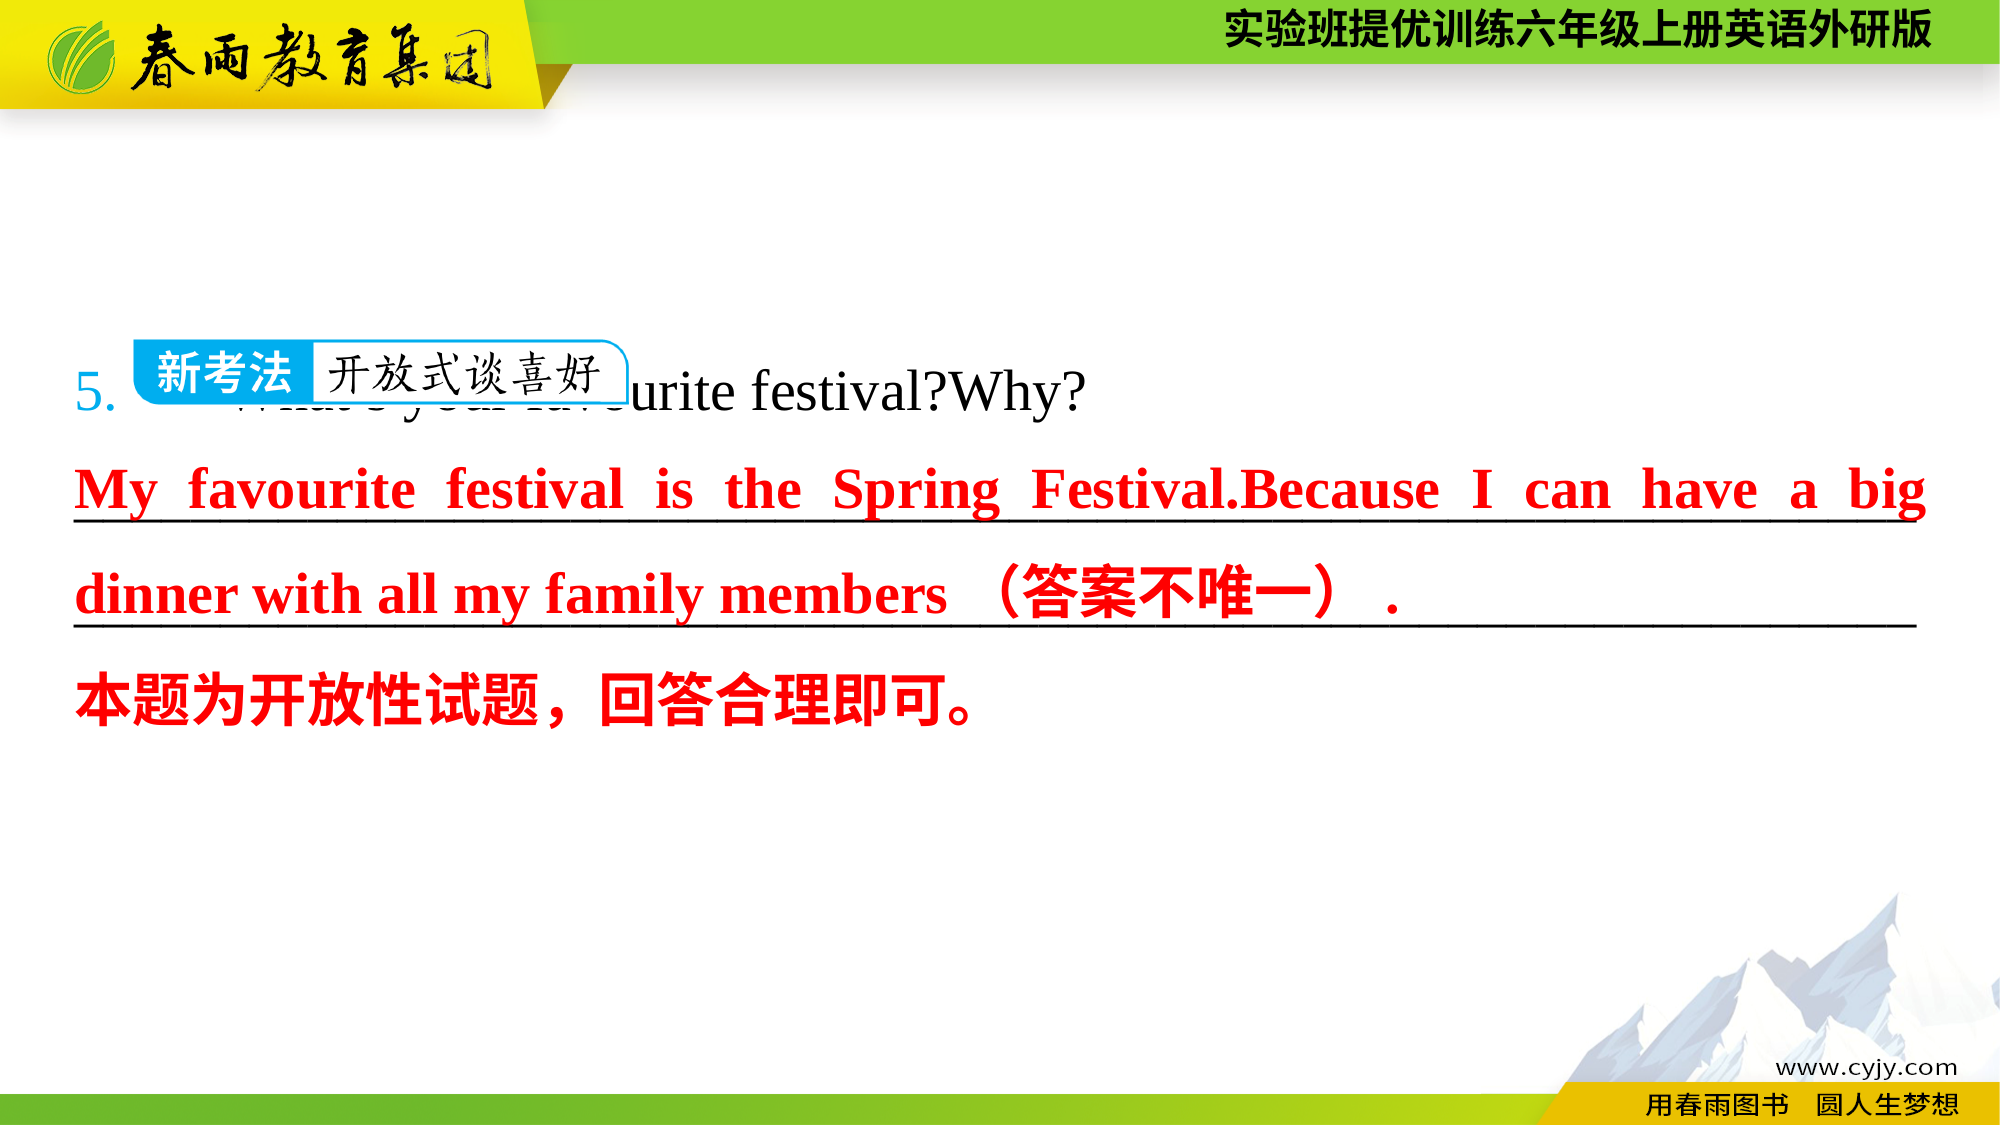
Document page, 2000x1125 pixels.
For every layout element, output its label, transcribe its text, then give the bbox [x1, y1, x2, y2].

text_box 本题为开放性试题，回答合理即可。 [59, 620, 1944, 741]
text_box My favourite festival is the Spring Festival.Because I can have a big dinner with all my family members（答案不唯一）. [59, 407, 1944, 620]
list 5. What’s your favourite festival?Why? _______________________________________________________________ _______________________________________________________________ [59, 309, 1944, 407]
picture [0, 0, 2000, 1125]
